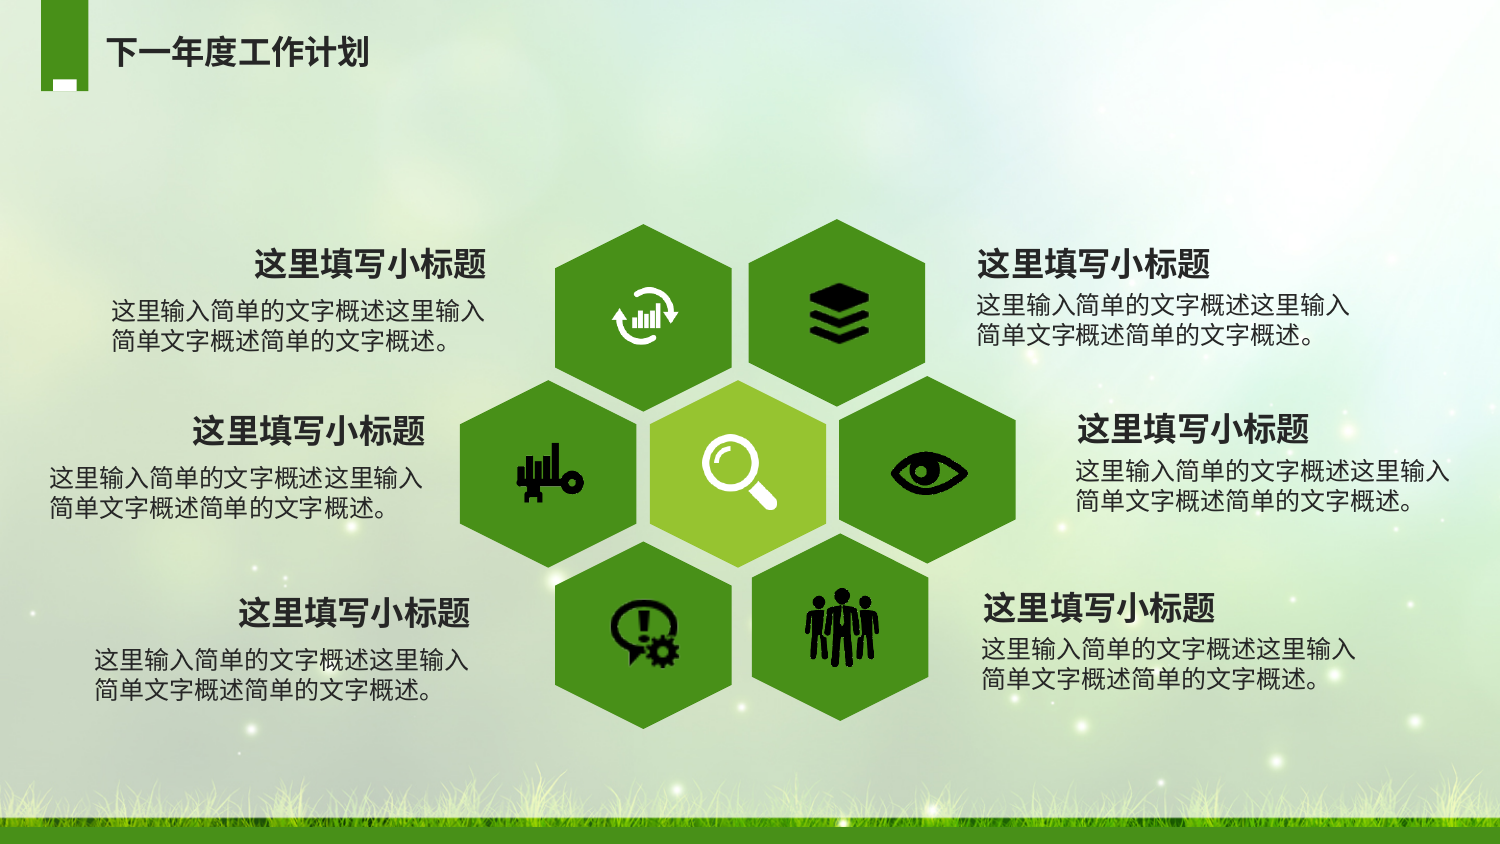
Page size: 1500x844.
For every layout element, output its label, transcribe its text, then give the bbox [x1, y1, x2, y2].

text_box 这里输入简单的文字概述这里输入简单文字概述简单的文字概述。 [956, 279, 1387, 360]
picture [0, 0, 1500, 827]
text_box [647, 378, 829, 570]
text_box [746, 217, 928, 409]
text_box 这里输入简单的文字概述这里输入简单文字概述简单的文字概述。 [91, 285, 522, 366]
text_box [837, 374, 1018, 566]
text_box 这里输入简单的文字概述这里输入简单文字概述简单的文字概述。 [962, 624, 1393, 704]
text_box [553, 539, 734, 731]
text_box 这里输入简单的文字概述这里输入简单文字概述简单的文字概述。 [29, 452, 460, 533]
text_box 这里填写小标题 [218, 588, 496, 642]
text_box [749, 531, 931, 723]
text_box [553, 222, 734, 414]
text_box 这里输入简单的文字概述这里输入简单文字概述简单的文字概述。 [1055, 445, 1487, 525]
text_box 这里填写小标题 [172, 406, 451, 460]
text_box 这里填写小标题 [1057, 404, 1442, 459]
text_box 这里填写小标题 [957, 239, 1342, 293]
text_box 这里填写小标题 [234, 239, 512, 293]
text_box 这里填写小标题 [963, 583, 1348, 637]
text_box 下一年度工作计划 [94, 23, 387, 79]
text_box 这里输入简单的文字概述这里输入简单文字概述简单的文字概述。 [74, 634, 506, 715]
text_box [457, 378, 639, 570]
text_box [40, 0, 89, 92]
